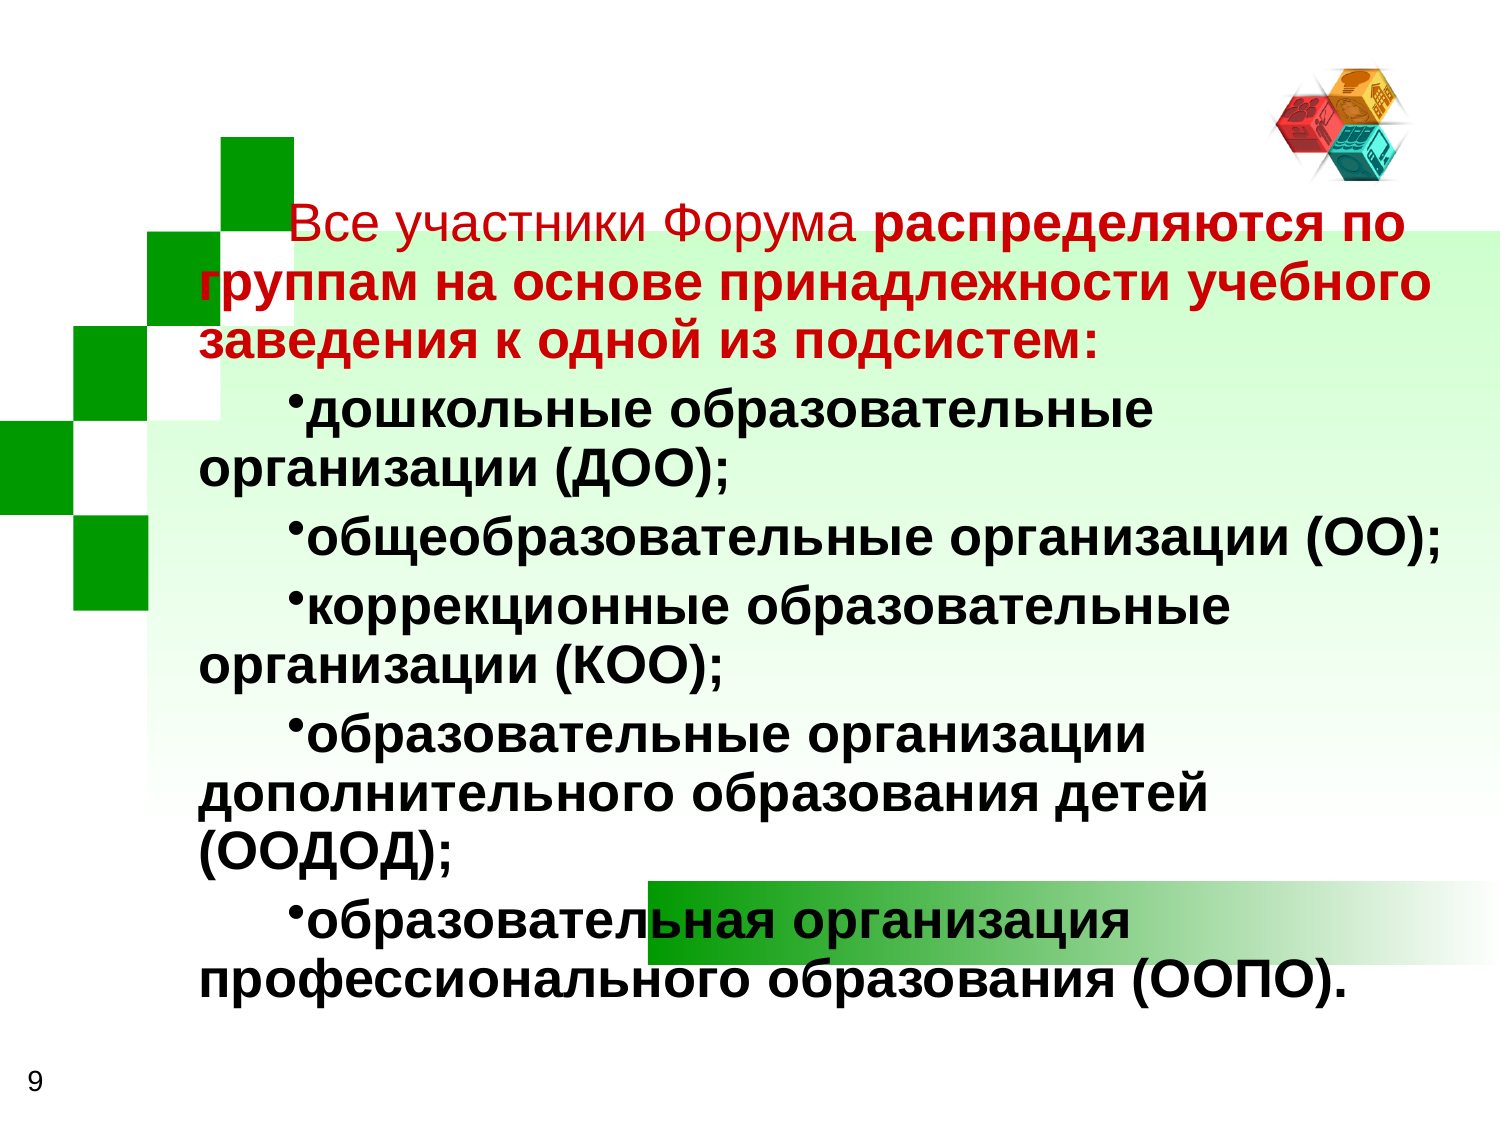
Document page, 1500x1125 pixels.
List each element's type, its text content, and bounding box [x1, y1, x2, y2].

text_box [0, 136, 1500, 965]
slide_number 9 [0, 1054, 59, 1125]
picture [1265, 58, 1419, 188]
